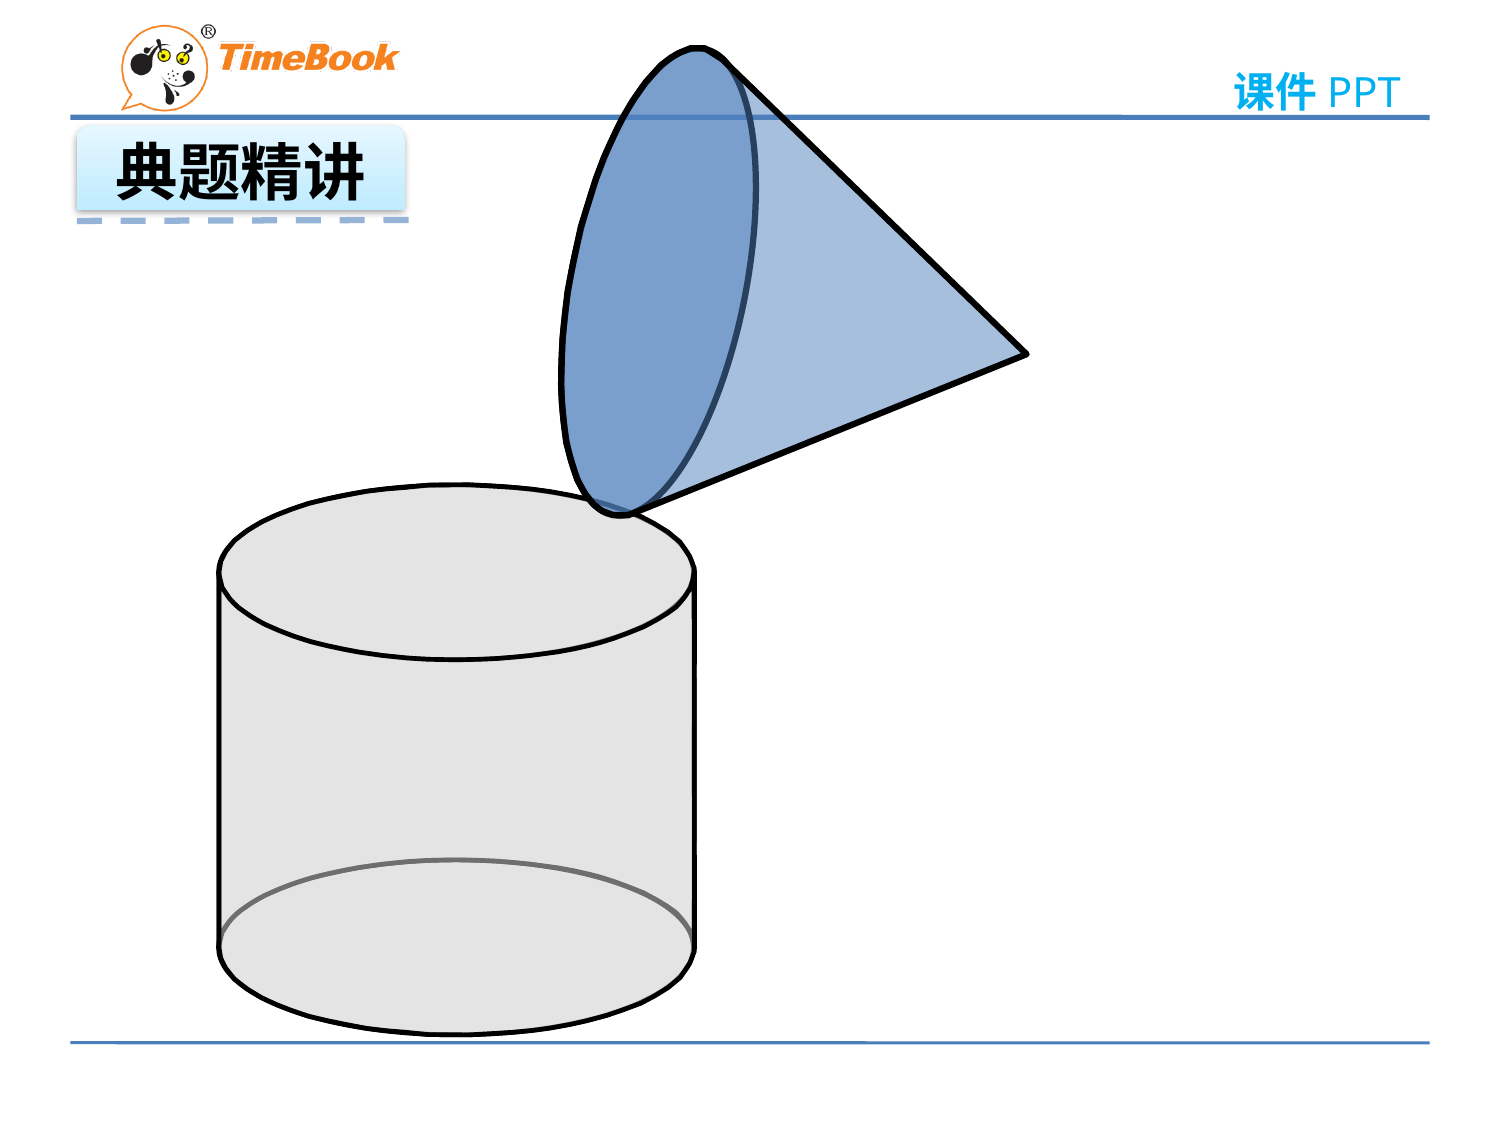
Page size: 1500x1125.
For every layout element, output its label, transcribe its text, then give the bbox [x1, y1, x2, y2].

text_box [218, 484, 695, 1036]
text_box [561, 77, 1038, 541]
text_box 典题精讲 [76, 124, 406, 212]
picture [118, 22, 408, 113]
